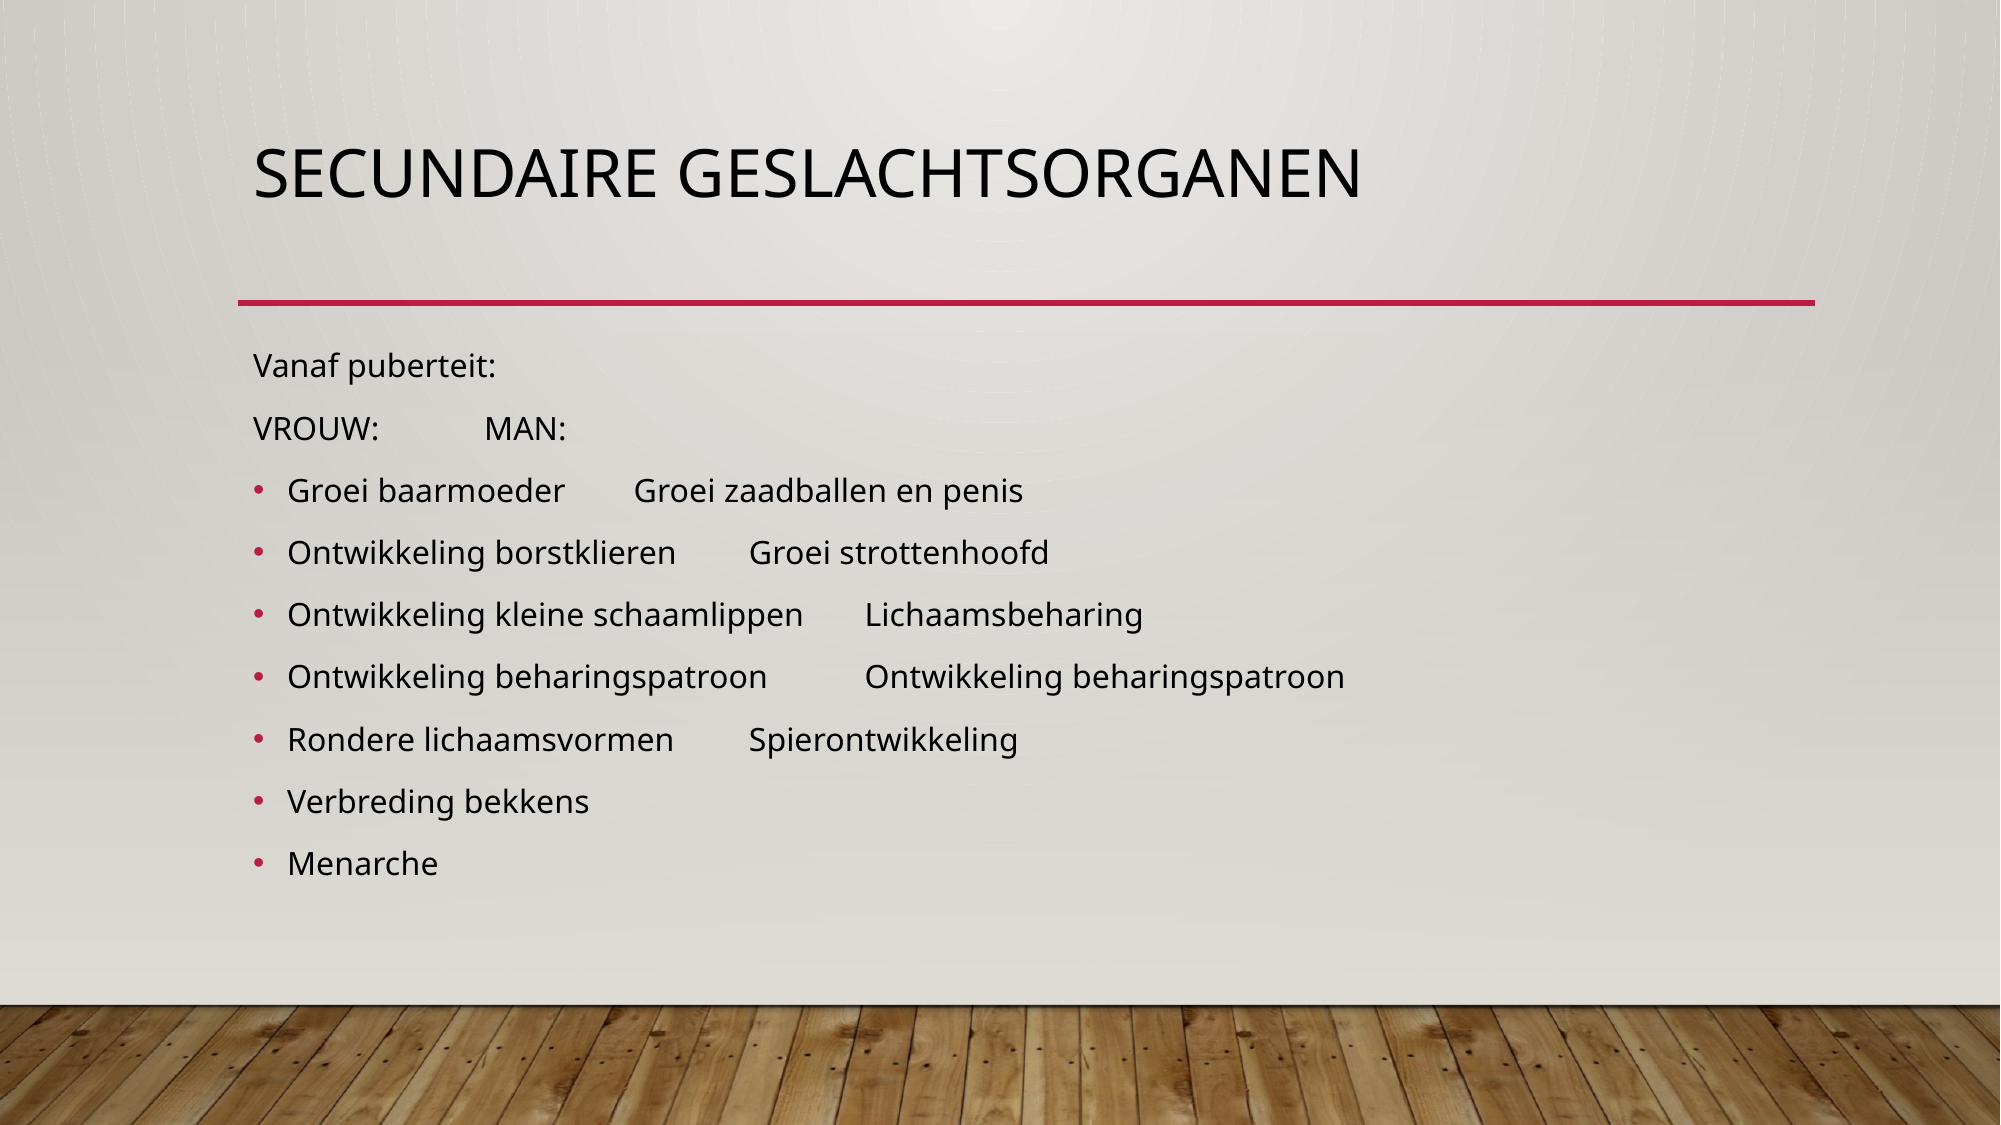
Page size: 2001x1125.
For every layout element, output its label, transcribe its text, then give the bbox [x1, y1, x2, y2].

title Secundaire geslachtsorganen [238, 131, 1814, 305]
list Vanaf puberteit: VROUW: MAN: Groei baarmoeder Groei zaadballen en penis Ontwikkeling borstklieren Groei strottenhoofd Ontwikkeling kleine schaamlippen Lichaamsbeharing Ontwikkeling beharingspatroon Ontwikkeling beharingspatroon Rondere lichaamsvormen Spierontwikkeling Verbreding bekkens Menarche [238, 330, 1814, 897]
picture [0, 1005, 2000, 1125]
